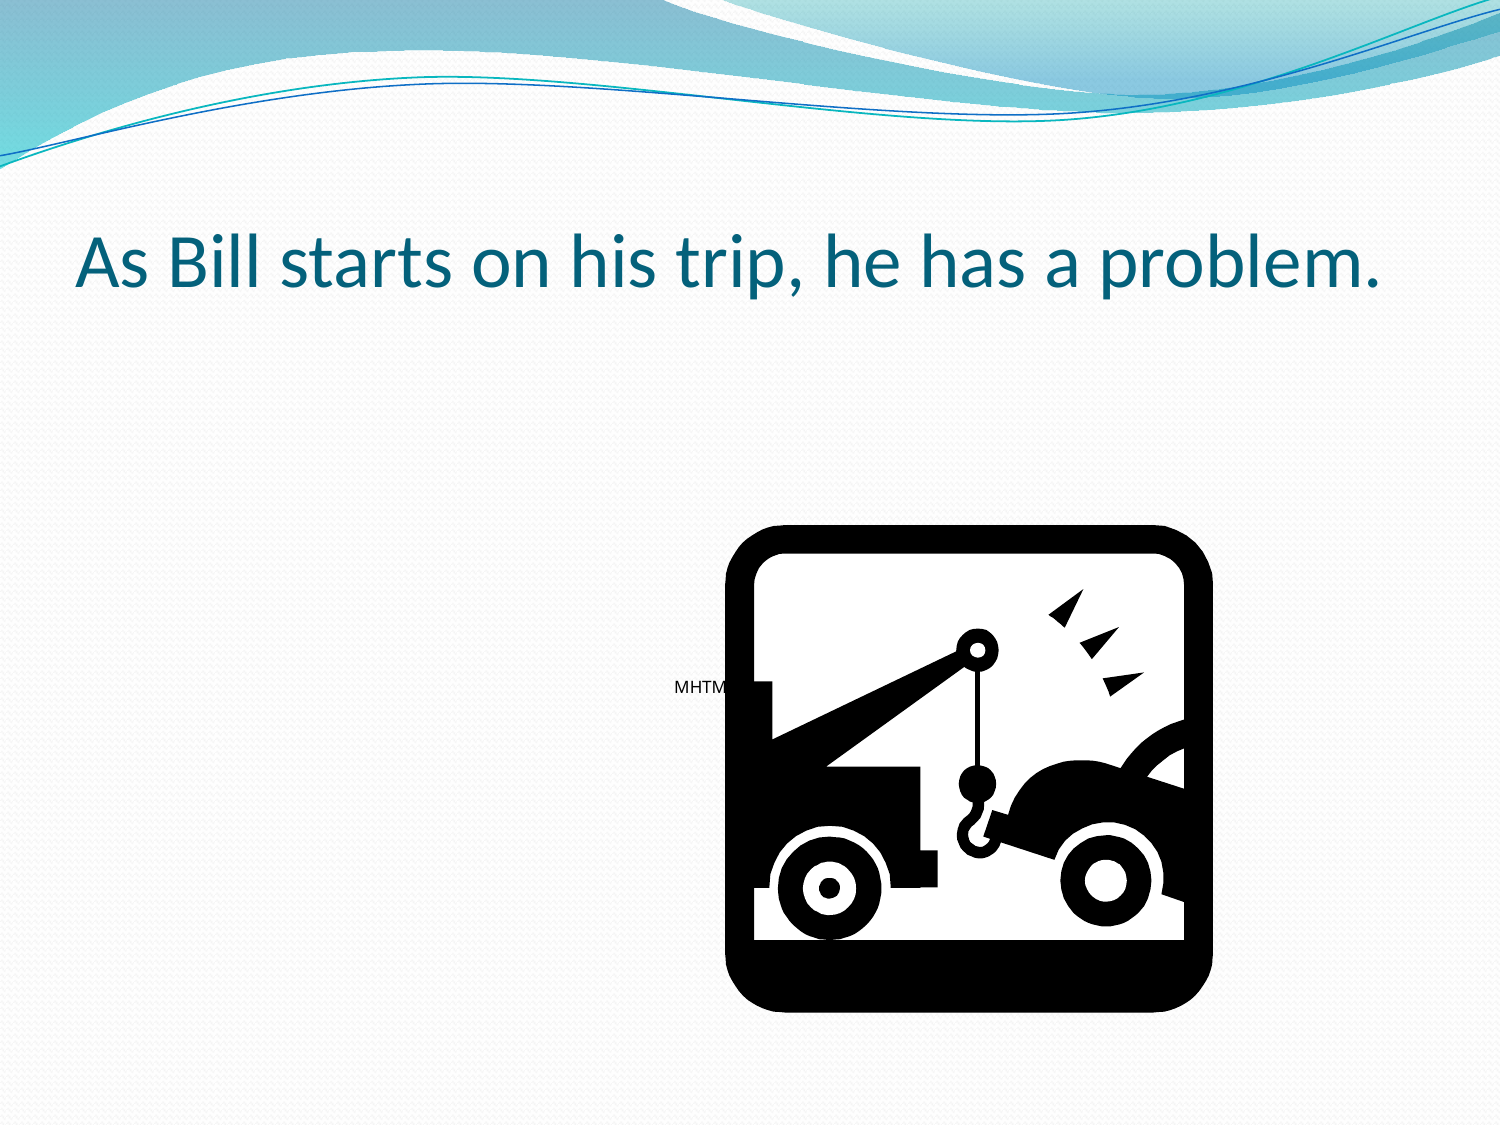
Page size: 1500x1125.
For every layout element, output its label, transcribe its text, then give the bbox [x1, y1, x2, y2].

picture [724, 524, 1214, 1013]
title As Bill starts on his trip, he has a problem. [75, 115, 1425, 303]
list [674, 618, 717, 737]
